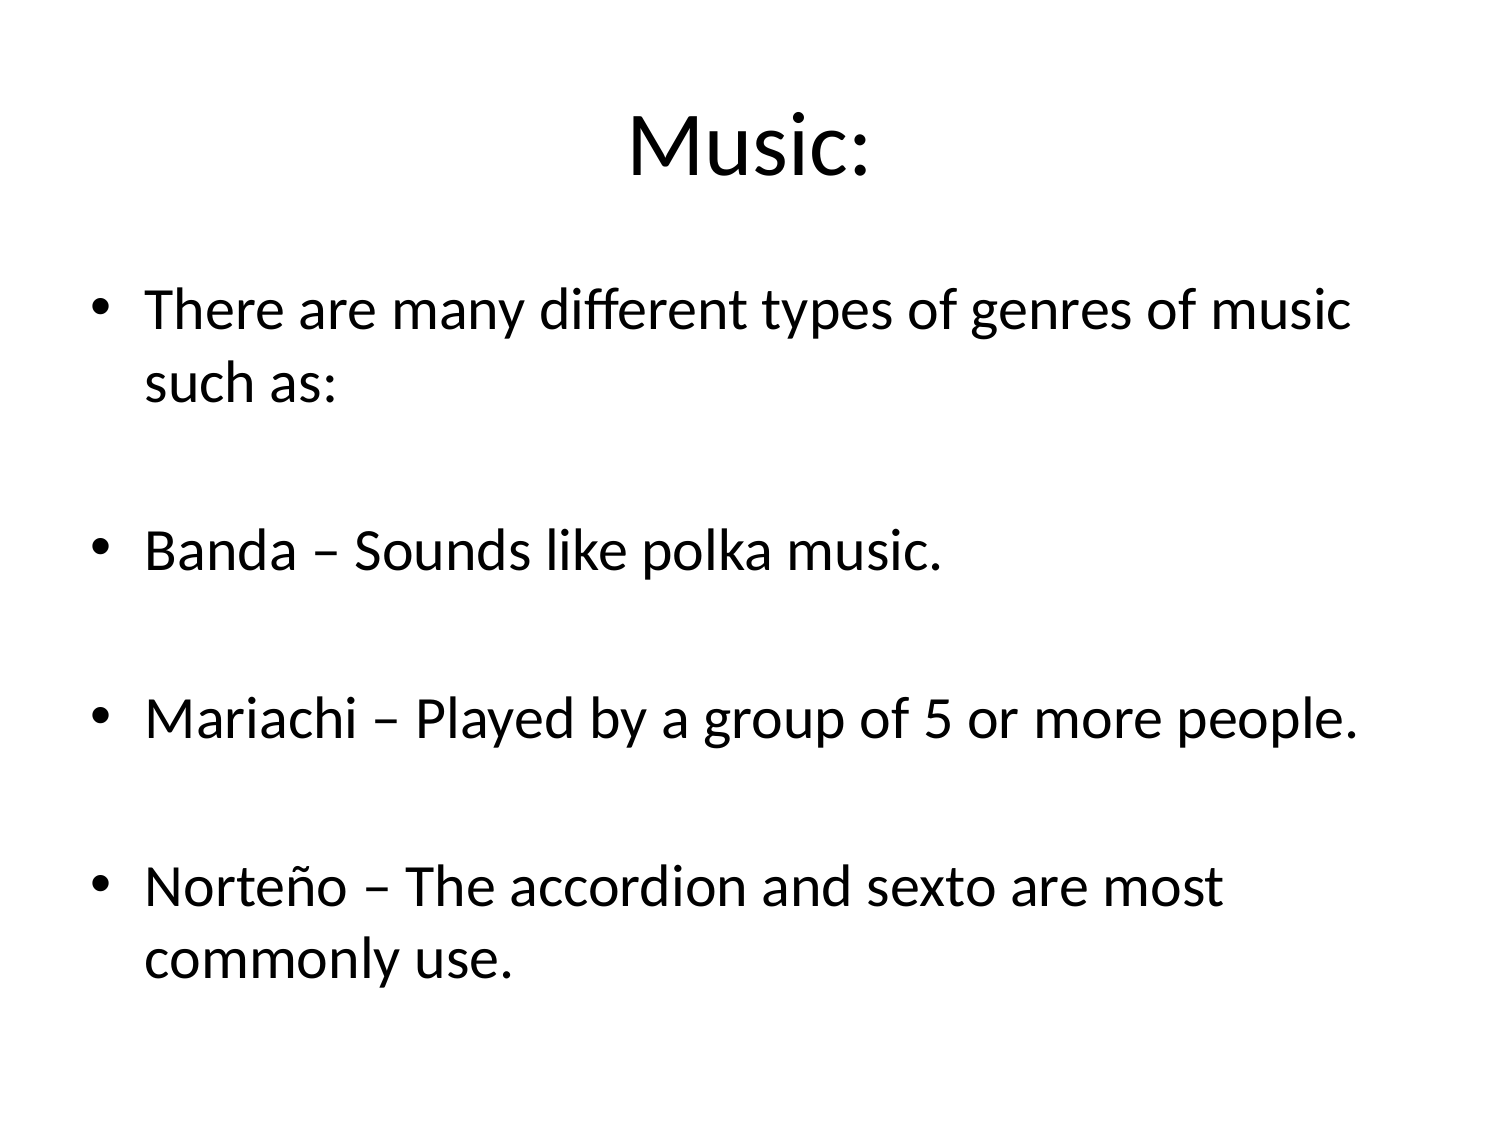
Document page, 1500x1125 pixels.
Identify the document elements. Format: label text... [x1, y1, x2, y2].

list There are many different types of genres of music such as: Banda – Sounds like polka music. Mariachi – Played by a group of 5 or more people. Norteño – The accordion and sexto are most commonly use. [74, 262, 1426, 1006]
title Music: [74, 44, 1426, 233]
